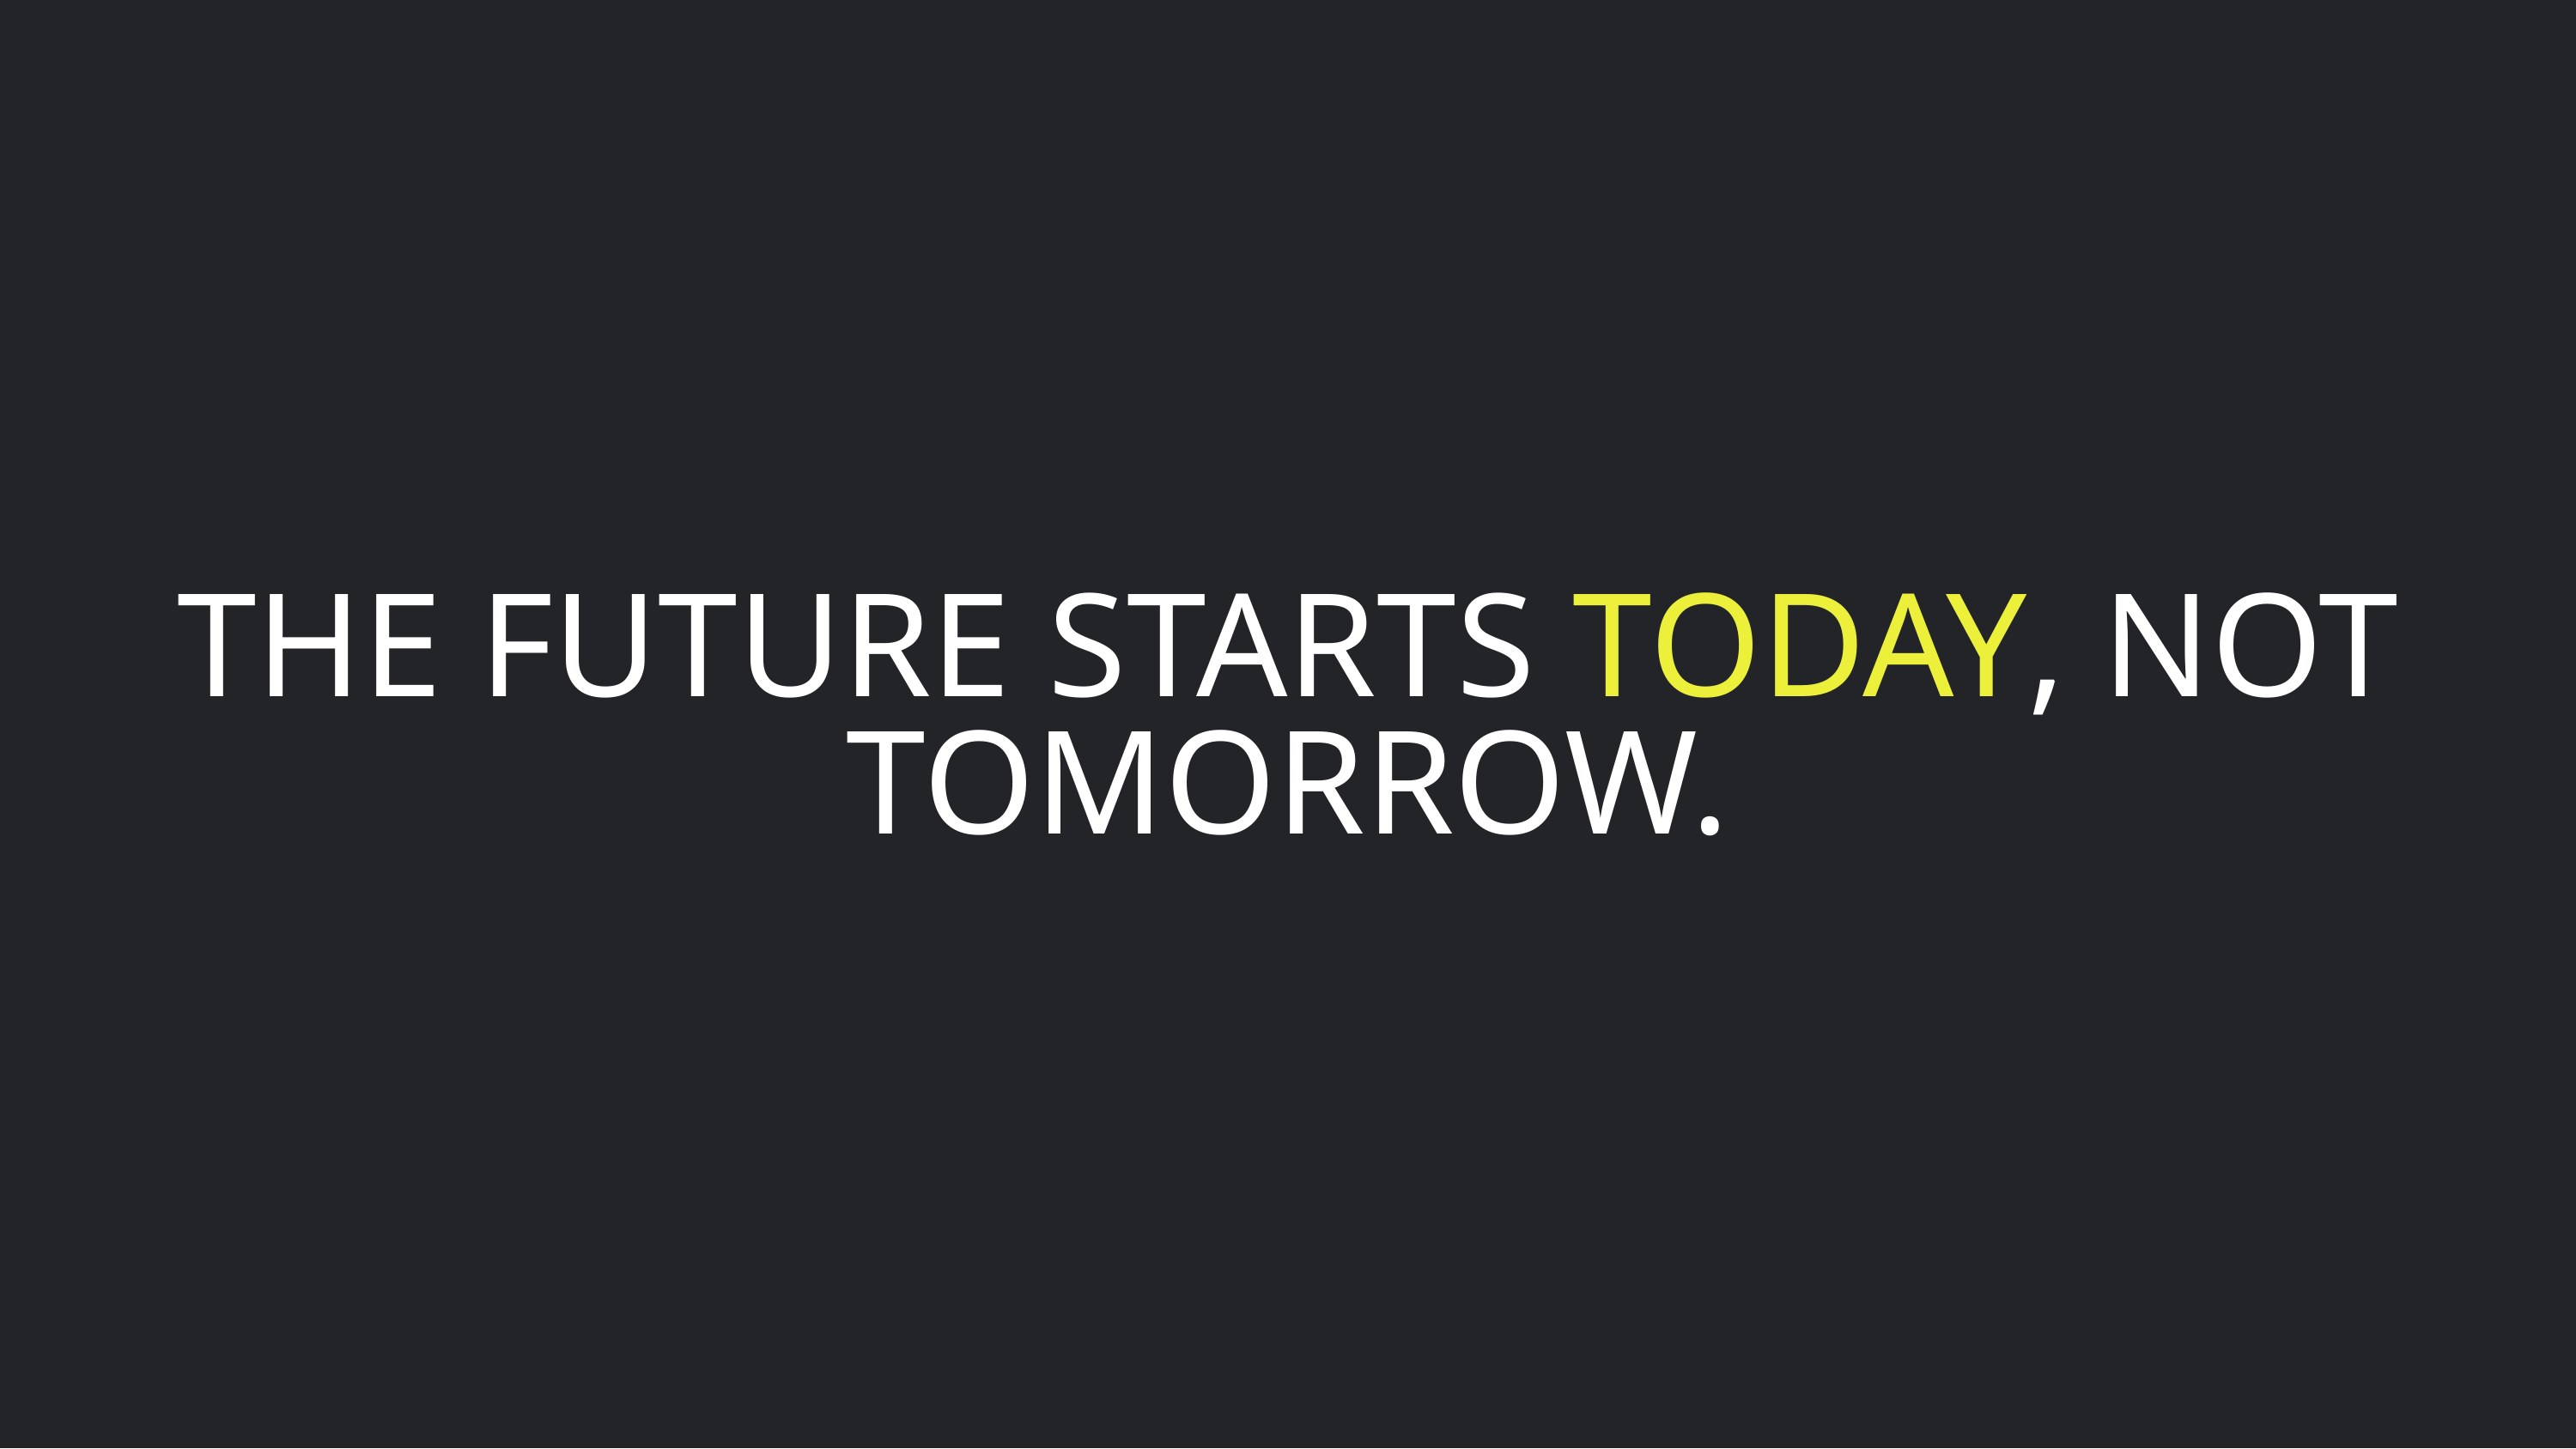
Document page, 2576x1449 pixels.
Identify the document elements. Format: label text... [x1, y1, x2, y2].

title THE FUTURE STARTS TODAY, NOT TOMORROW. [152, 372, 2424, 1076]
